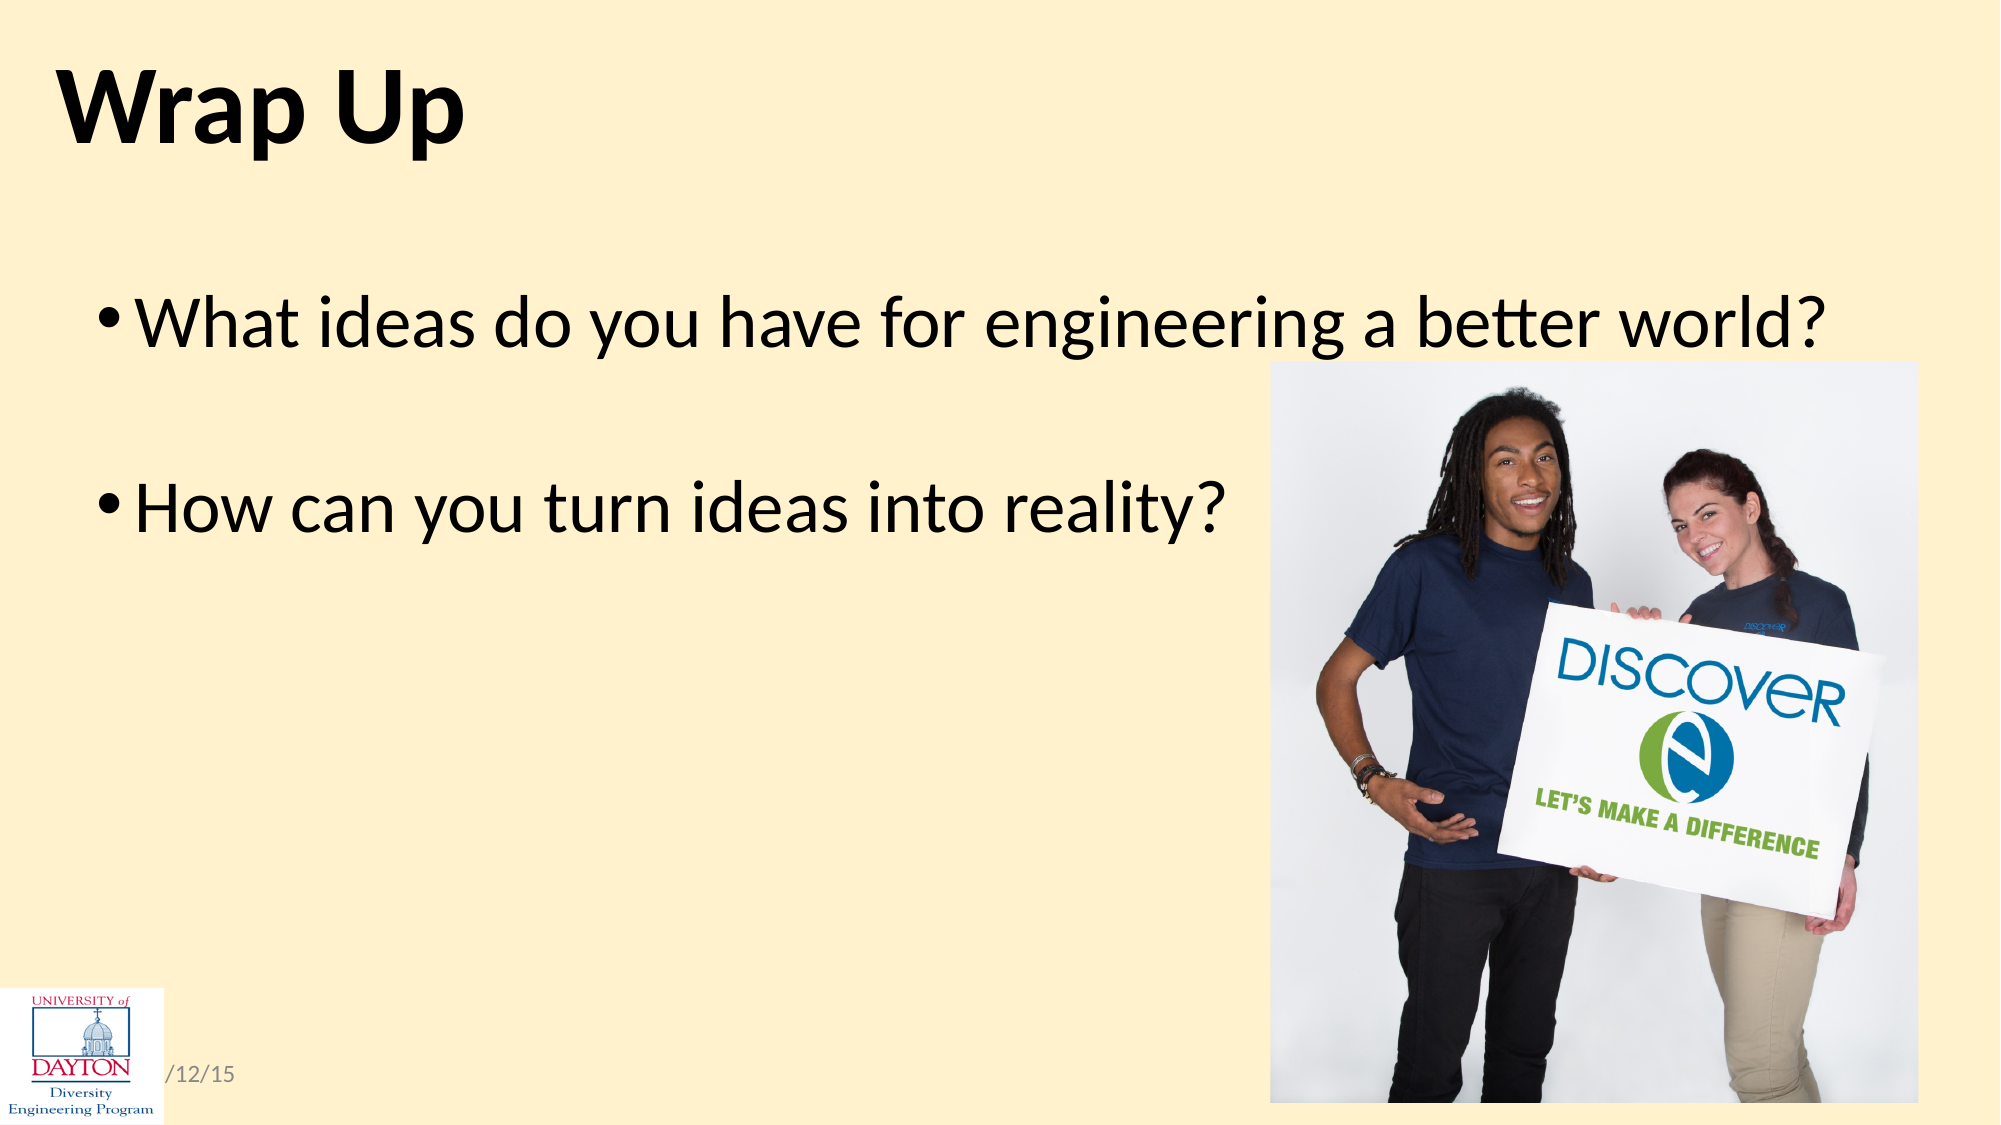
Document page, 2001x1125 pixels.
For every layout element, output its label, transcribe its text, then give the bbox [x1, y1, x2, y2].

picture [0, 988, 165, 1125]
list What ideas do you have for engineering a better world? How can you turn ideas into reality? [81, 191, 1875, 550]
title Wrap Up [40, 21, 1766, 194]
picture [1270, 361, 1919, 1104]
